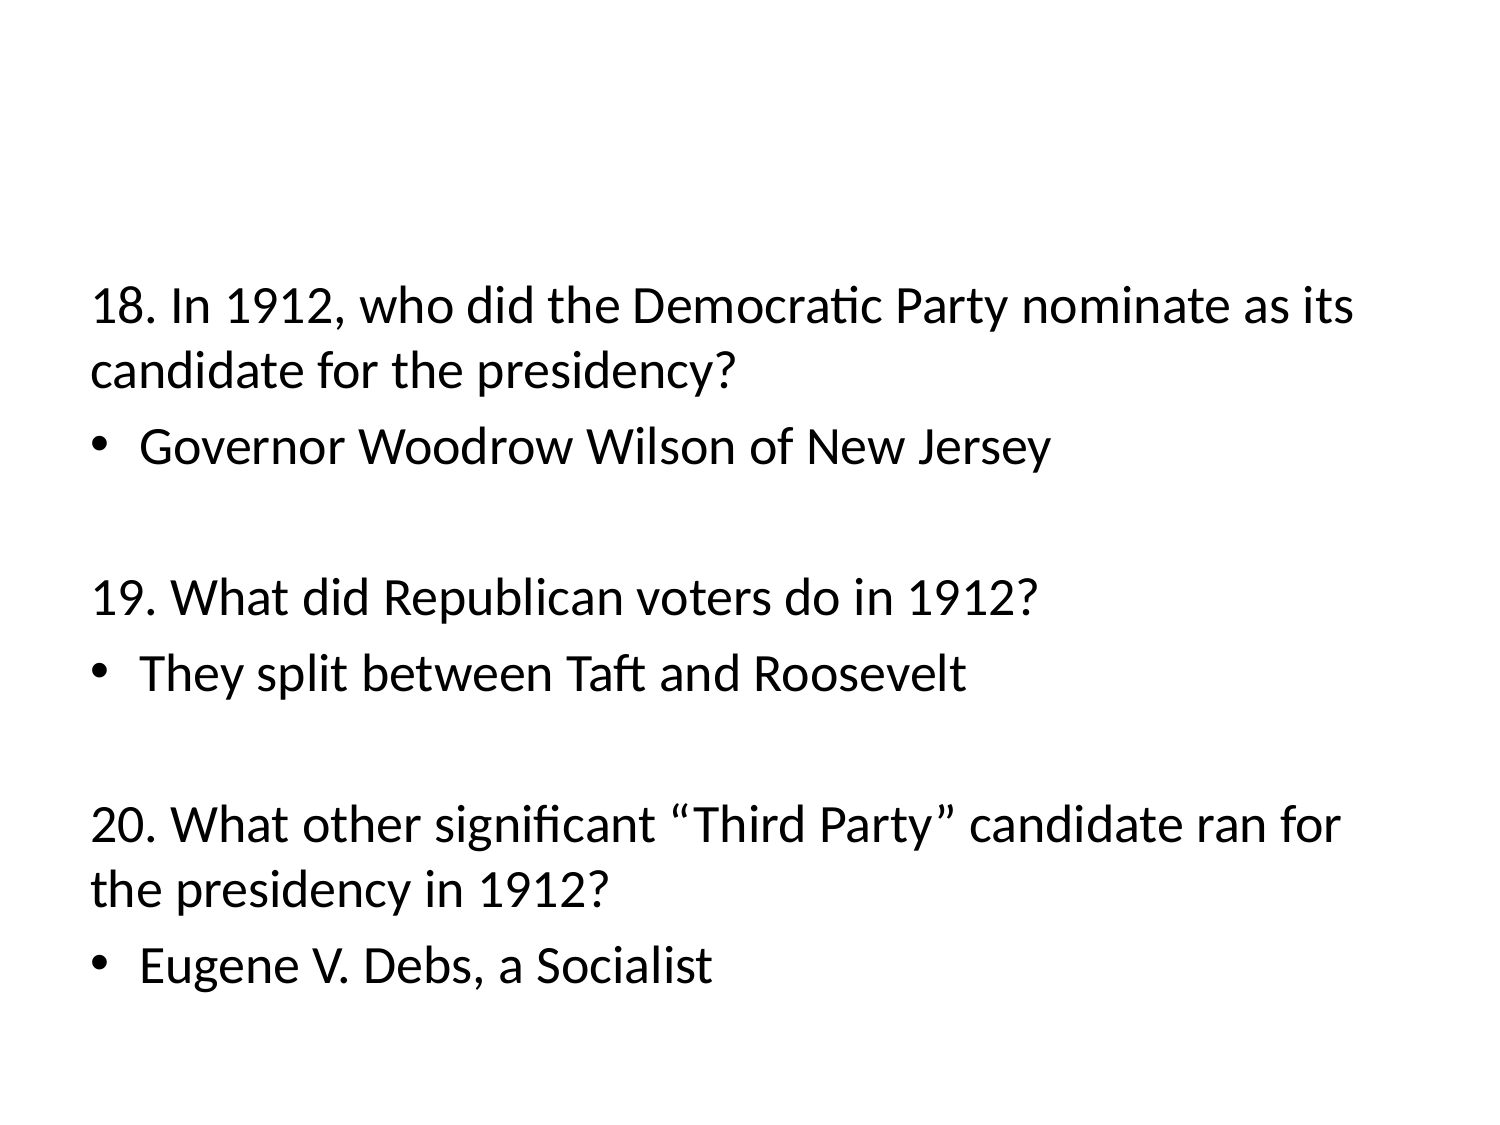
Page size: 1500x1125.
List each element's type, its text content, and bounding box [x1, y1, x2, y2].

list 18. In 1912, who did the Democratic Party nominate as its candidate for the presidency? Governor Woodrow Wilson of New Jersey 19. What did Republican voters do in 1912? They split between Taft and Roosevelt 20. What other significant “Third Party” candidate ran for the presidency in 1912? Eugene V. Debs, a Socialist [75, 262, 1425, 1005]
